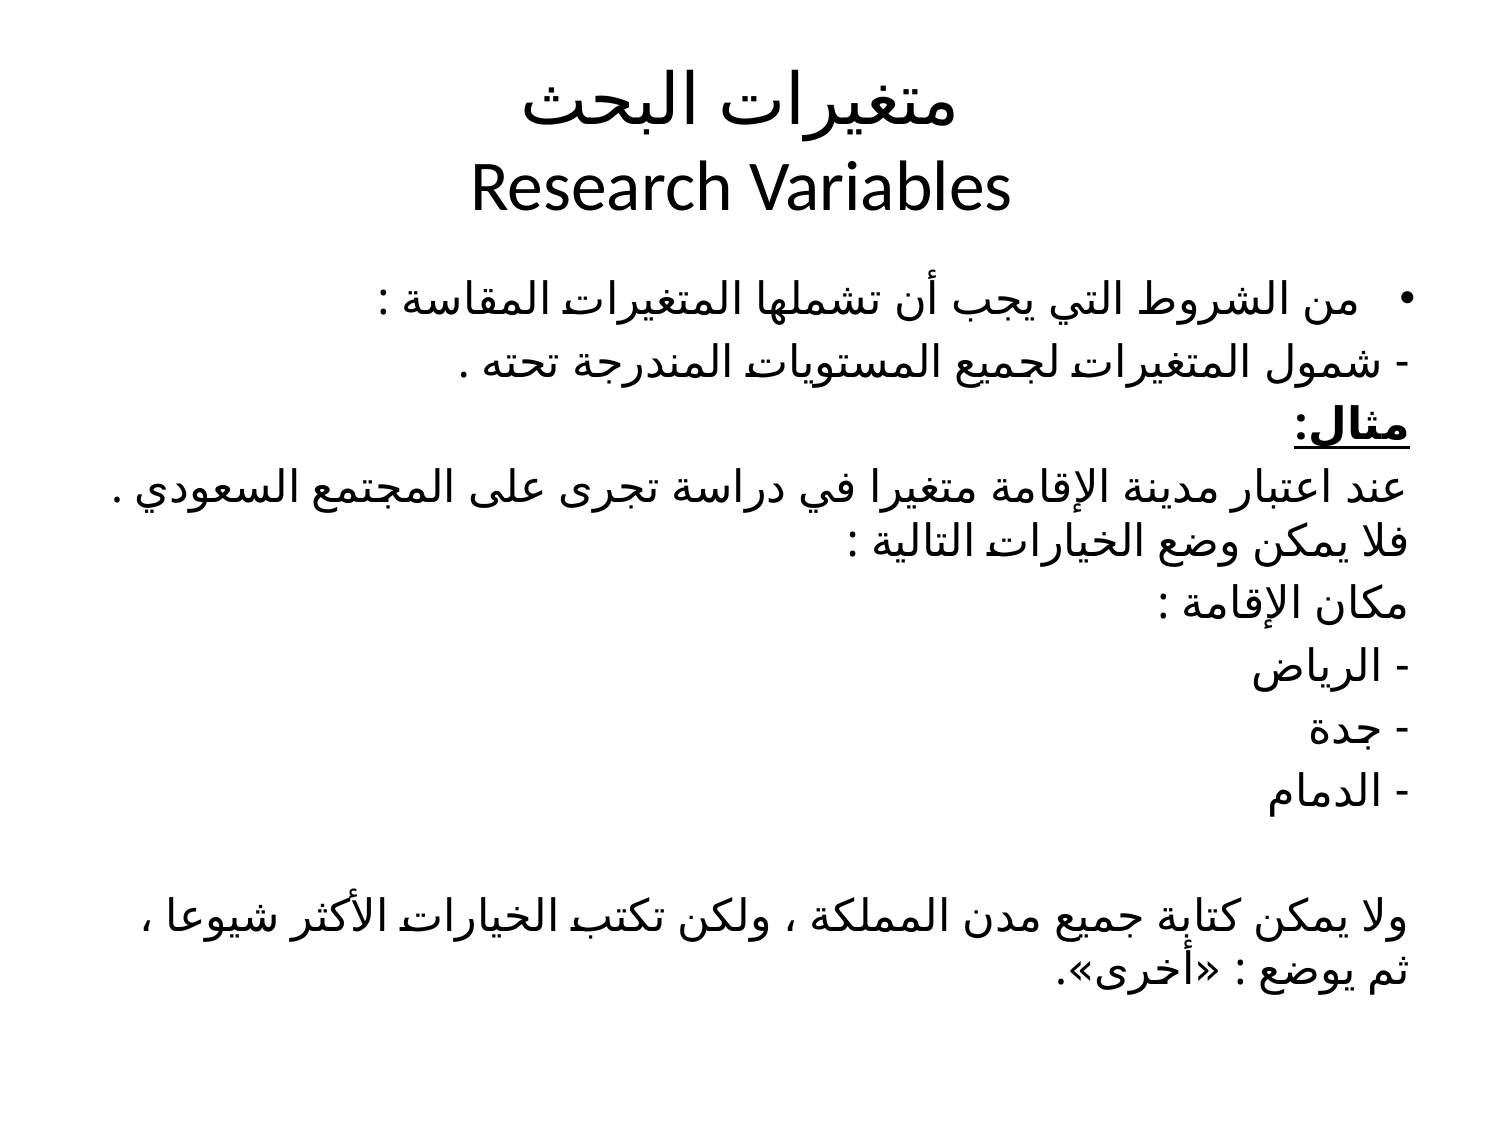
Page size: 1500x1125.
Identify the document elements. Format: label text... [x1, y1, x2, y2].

title متغيرات البحث Research Variables [75, 45, 1425, 233]
list من الشروط التي يجب أن تشملها المتغيرات المقاسة : - شمول المتغيرات لجميع المستويات المندرجة تحته . مثال: عند اعتبار مدينة الإقامة متغيرا في دراسة تجرى على المجتمع السعودي . فلا يمكن وضع الخيارات التالية : مكان الإقامة : - الرياض - جدة - الدمام ولا يمكن كتابة جميع مدن المملكة ، ولكن تكتب الخيارات الأكثر شيوعا ، ثم يوضع : «أخرى». [75, 262, 1425, 1005]
